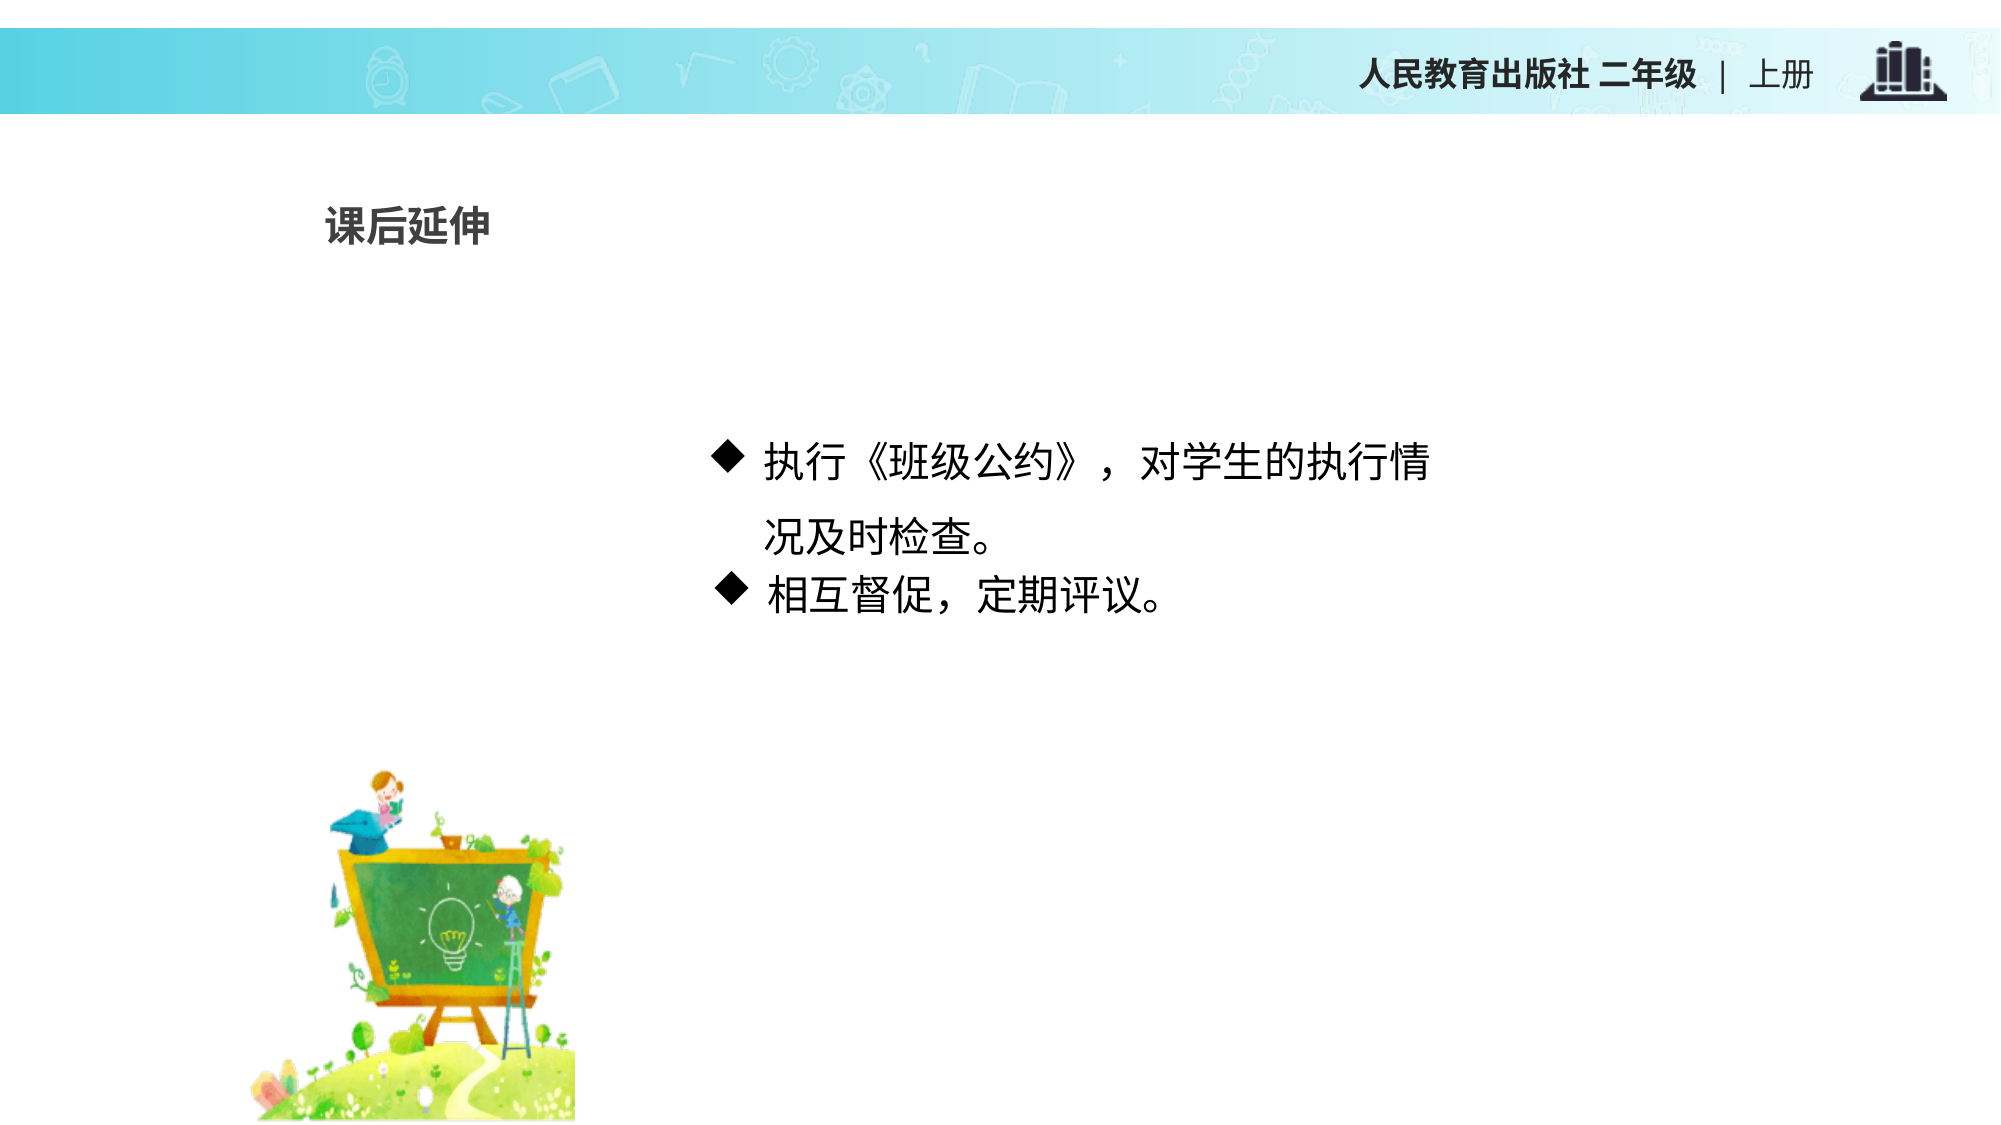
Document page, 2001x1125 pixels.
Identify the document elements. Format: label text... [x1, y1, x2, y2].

text_box 课后延伸 [309, 192, 507, 257]
text_box 相互督促，定期评议。 [696, 536, 1210, 627]
picture [366, 31, 2000, 117]
picture [128, 708, 575, 1125]
text_box 执行《班级公约》，对学生的执行情况及时检查。 [692, 403, 1479, 569]
